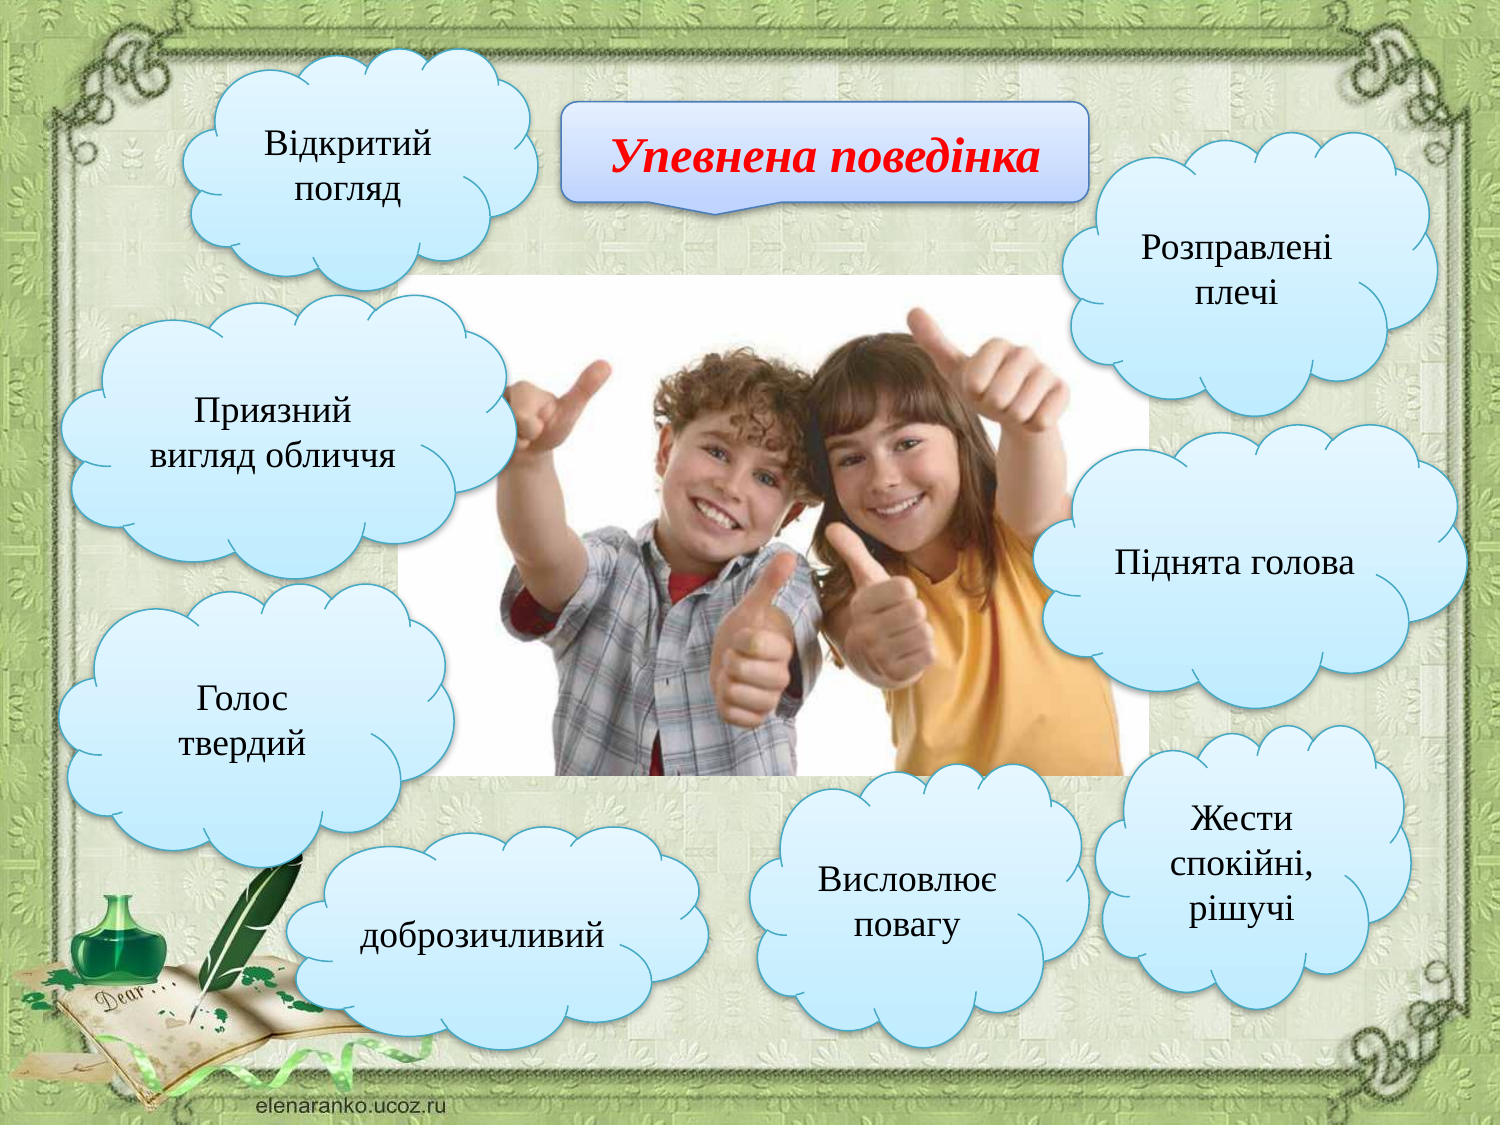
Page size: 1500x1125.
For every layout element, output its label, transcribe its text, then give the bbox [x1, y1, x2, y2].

text_box Розправлені плечі [1061, 131, 1439, 418]
text_box Упевнена поведінка [560, 100, 1090, 216]
text_box Голос твердий [57, 583, 402, 869]
text_box Відкритий погляд [182, 48, 539, 292]
text_box Висловлює повагу [748, 785, 1090, 1049]
picture [0, 0, 1500, 1125]
text_box Піднята голова [1152, 424, 1468, 710]
text_box Приязний вигляд обличчя [60, 294, 392, 580]
text_box доброзичливий [285, 826, 710, 1051]
text_box Жести спокійні, рішучі [1094, 724, 1412, 1011]
